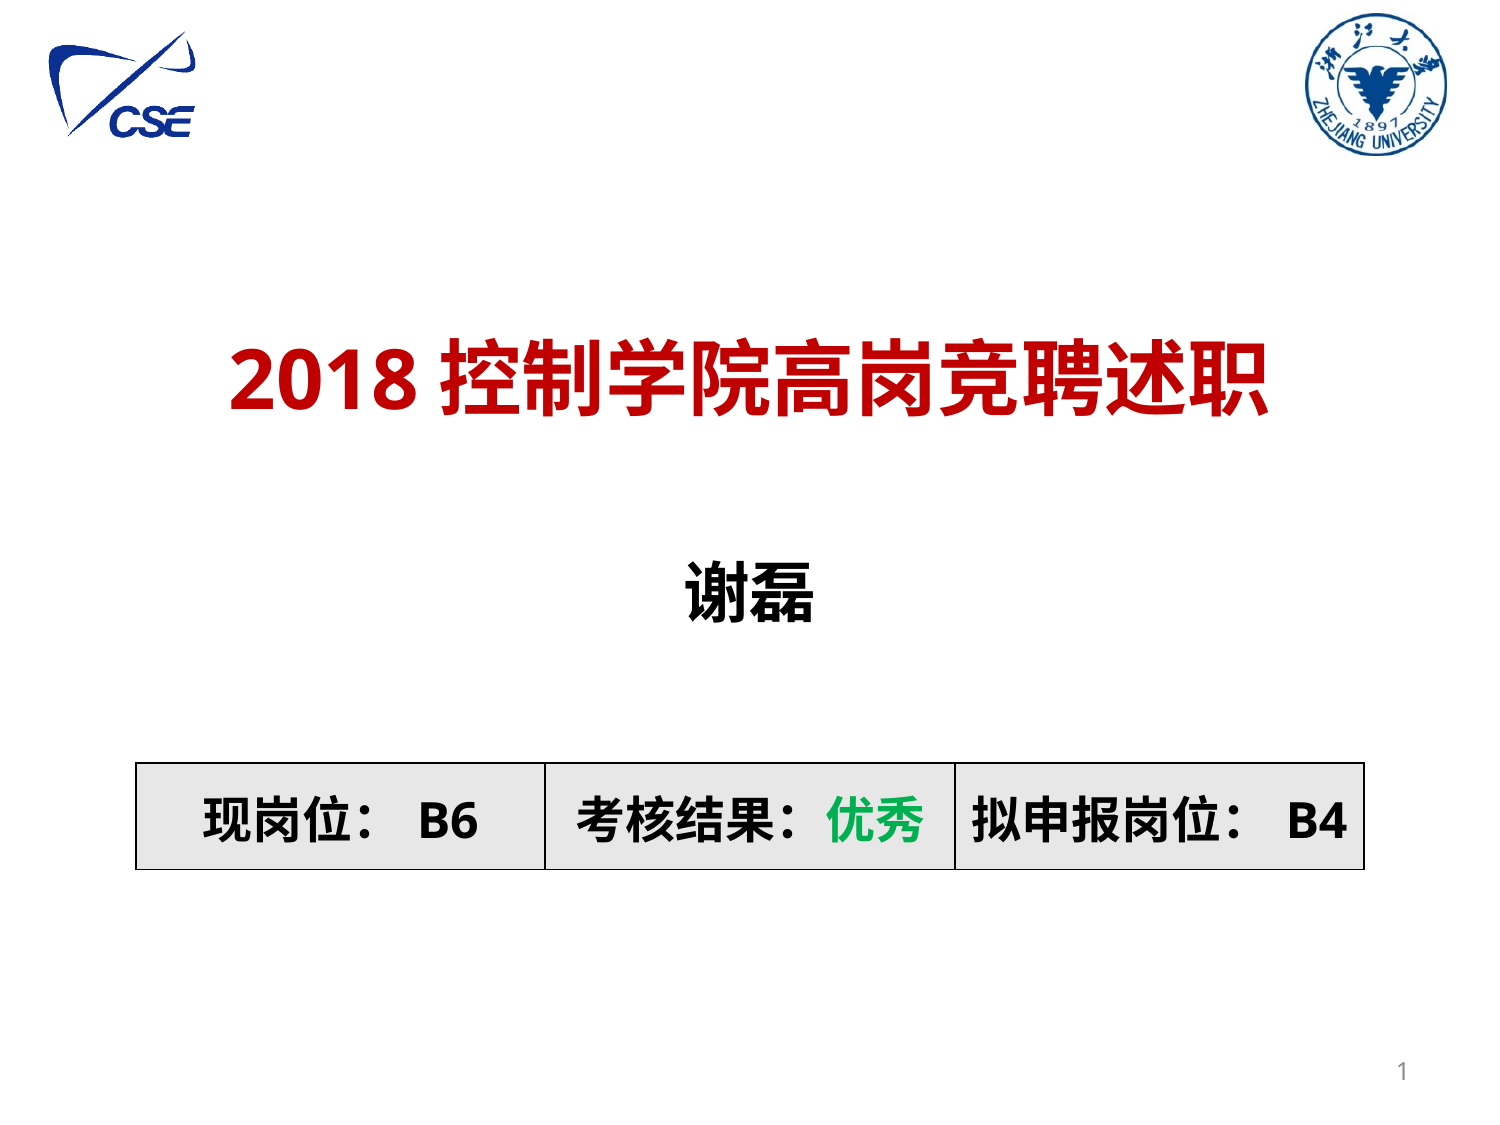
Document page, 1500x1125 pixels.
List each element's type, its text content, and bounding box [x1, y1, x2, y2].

table_header 拟申报岗位：B4 [956, 764, 1363, 869]
picture [1305, 13, 1447, 156]
picture [28, 18, 217, 156]
table_header 现岗位：B6 [137, 764, 544, 869]
title 2018控制学院高岗竞聘述职 [112, 255, 1388, 497]
subtitle 谢磊 [225, 543, 1275, 681]
slide_number 1 [1074, 1042, 1425, 1103]
table_header 考核结果：优秀 [546, 764, 954, 869]
